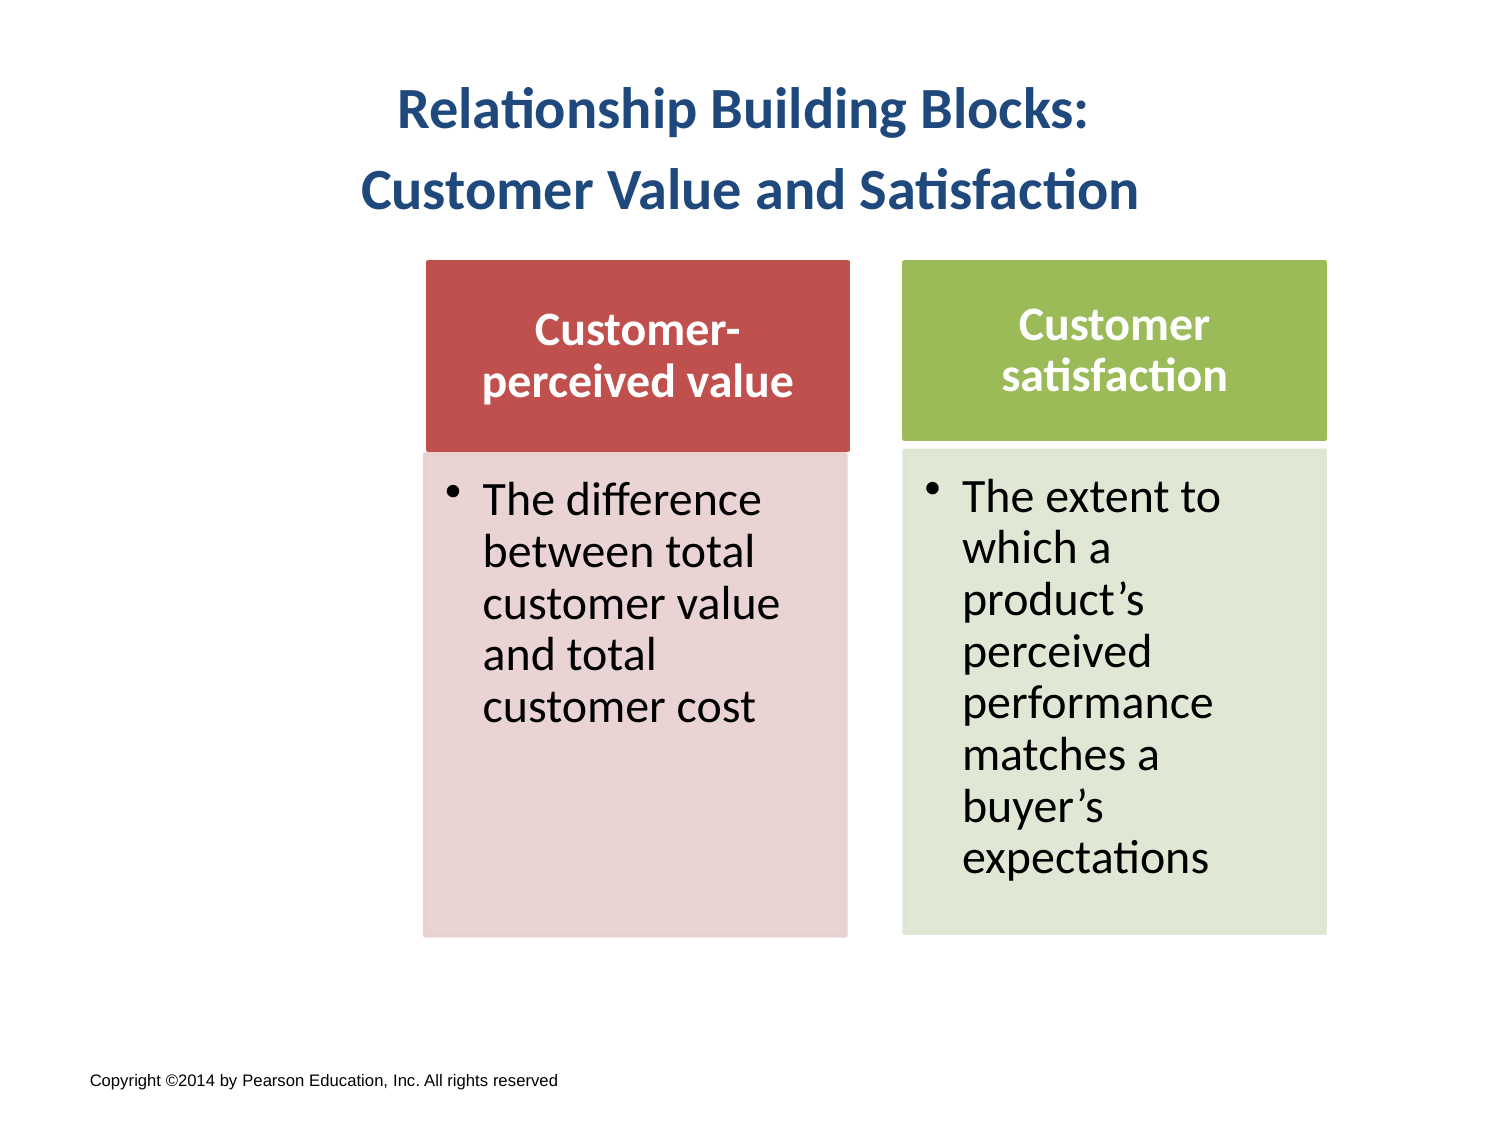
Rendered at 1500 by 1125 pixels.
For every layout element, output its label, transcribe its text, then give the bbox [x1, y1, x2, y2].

list Relationship Building Blocks: Customer Value and Satisfaction [150, 62, 1338, 263]
text_box Copyright ©2014 by Pearson Education, Inc. All rights reserved [74, 1062, 825, 1098]
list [424, 262, 1326, 938]
